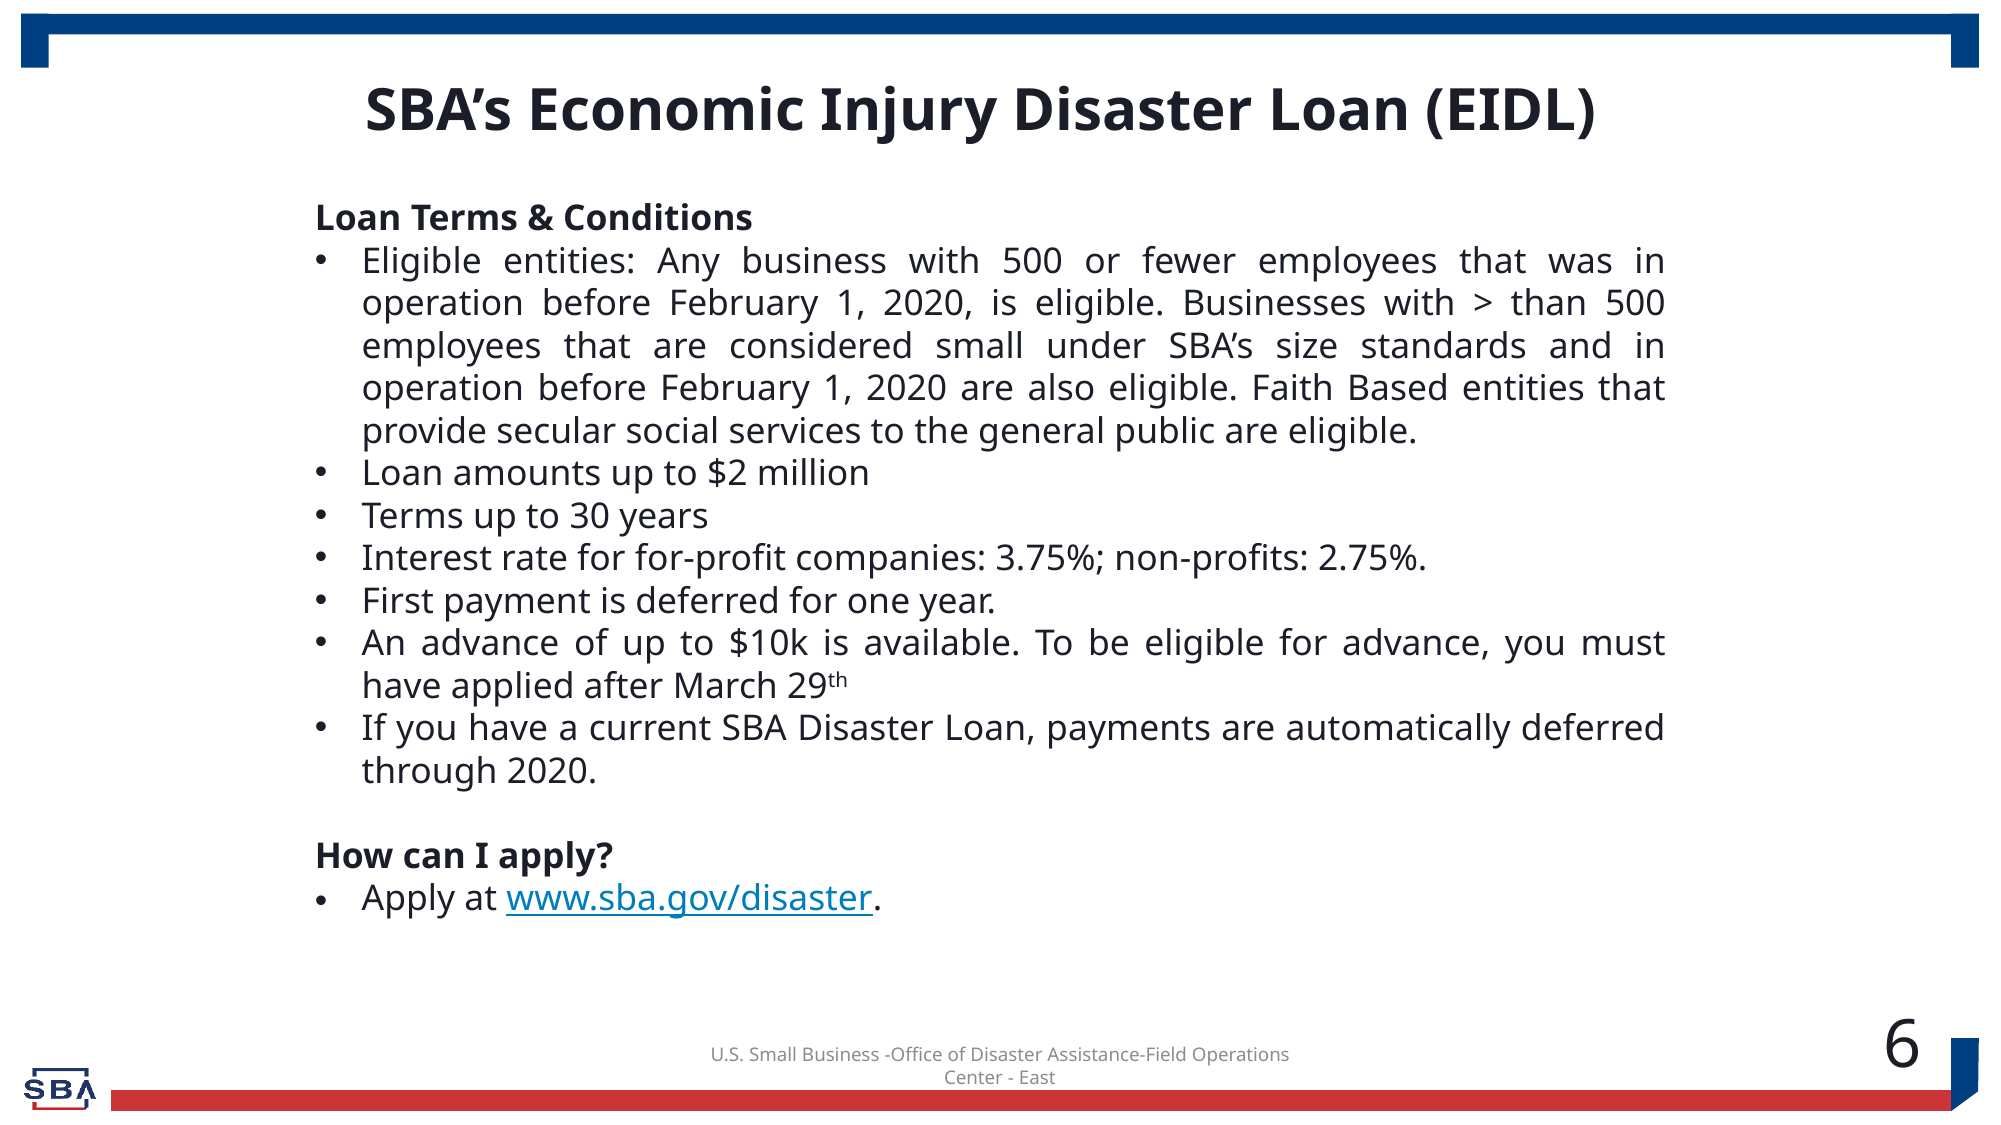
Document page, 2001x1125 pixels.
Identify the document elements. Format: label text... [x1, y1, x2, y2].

footer U.S. Small Business -Office of Disaster Assistance-Field Operations Center - East [668, 1035, 1332, 1096]
text_box Loan Terms & Conditions Eligible entities: Any business with 500 or fewer employees that was in operation before February 1, 2020, is eligible. Businesses with > than 500 employees that are considered small under SBA’s size standards and in operation before February 1, 2020 are also eligible. Faith Based entities that provide secular social services to the general public are eligible. Loan amounts up to $2 million Terms up to 30 years Interest rate for for-profit companies: 3.75%; non-profits: 2.75%. First payment is deferred for one year. An advance of up to $10k is available. To be eligible for advance, you must have applied after March 29th If you have a current SBA Disaster Loan, payments are automatically deferred through 2020. How can I apply? Apply at www.sba.gov/disaster. [300, 145, 1682, 974]
slide_number 6 [1486, 1016, 1937, 1076]
text_box SBA’s Economic Injury Disaster Loan (EIDL) [299, 37, 1663, 150]
picture [24, 1068, 97, 1110]
